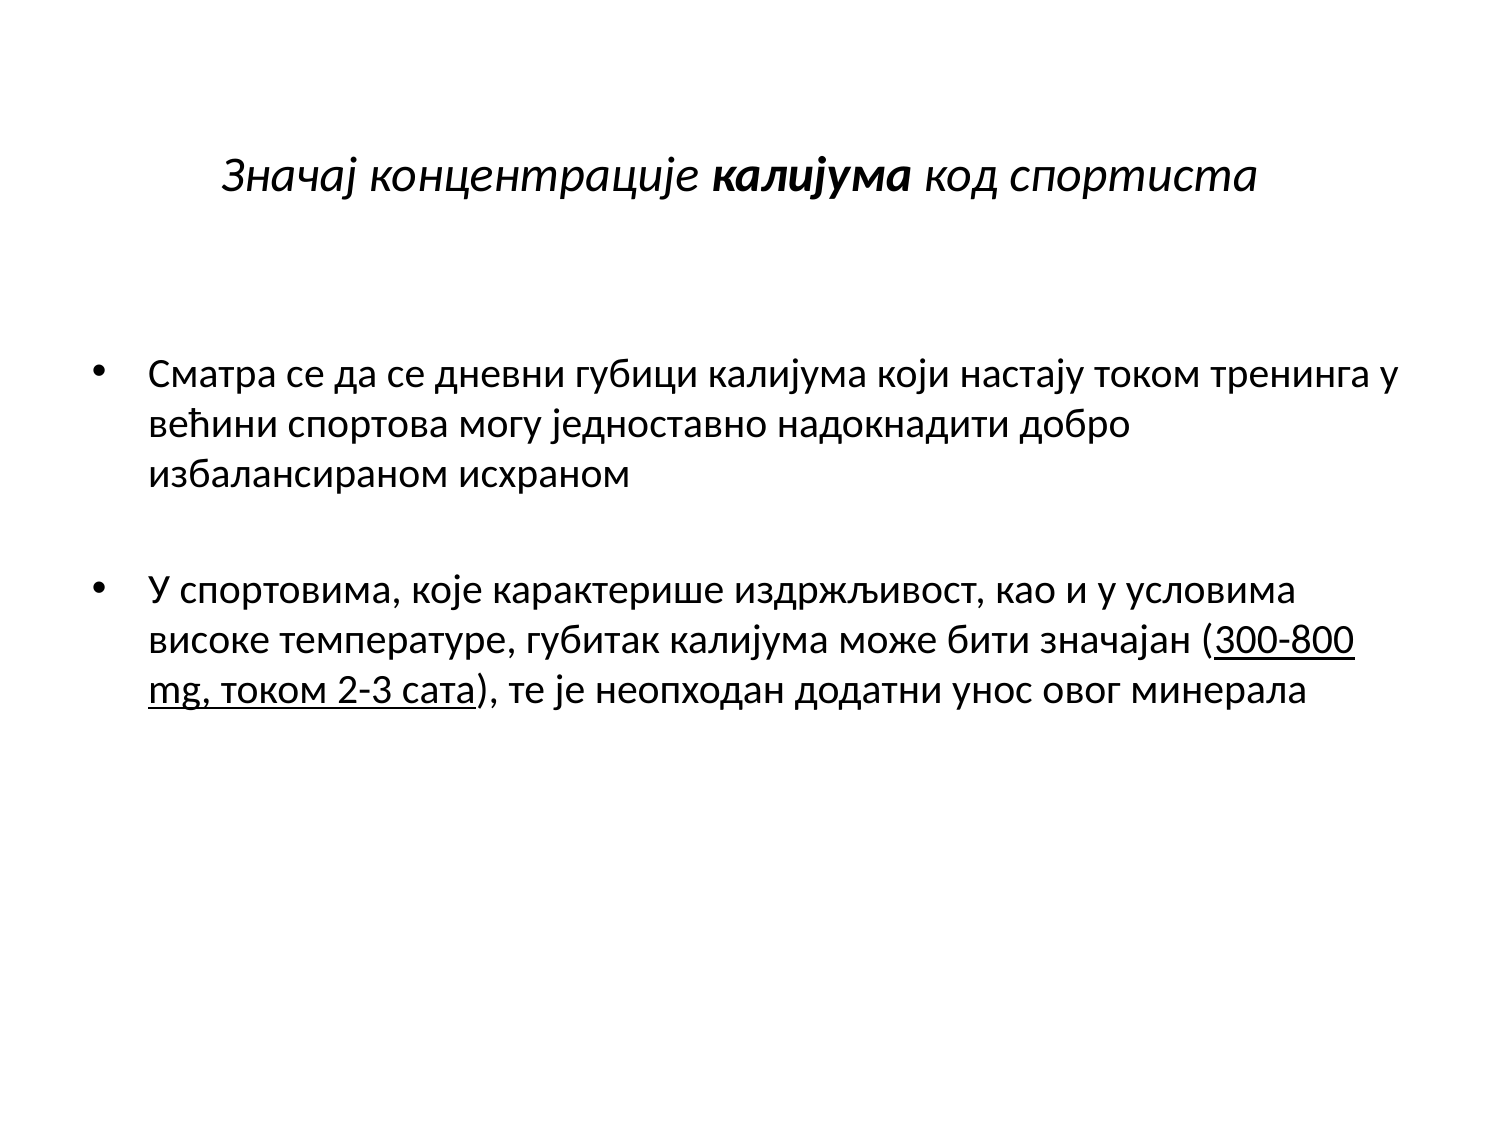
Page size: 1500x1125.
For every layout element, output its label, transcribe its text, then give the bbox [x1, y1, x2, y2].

list Сматра се да се дневни губици калијума који настају током тренинга у већини спортова могу једноставно надокнадити добро избалансираном исхраном У спортовима, које карактерише издржљивост, као и у условима високе температуре, губитак калијума може бити значајан (300-800 mg, током 2-3 сата), те је неопходан додатни унос овог минерала [76, 338, 1427, 1034]
title Значај концентрације калијума код спортиста [64, 78, 1415, 266]
